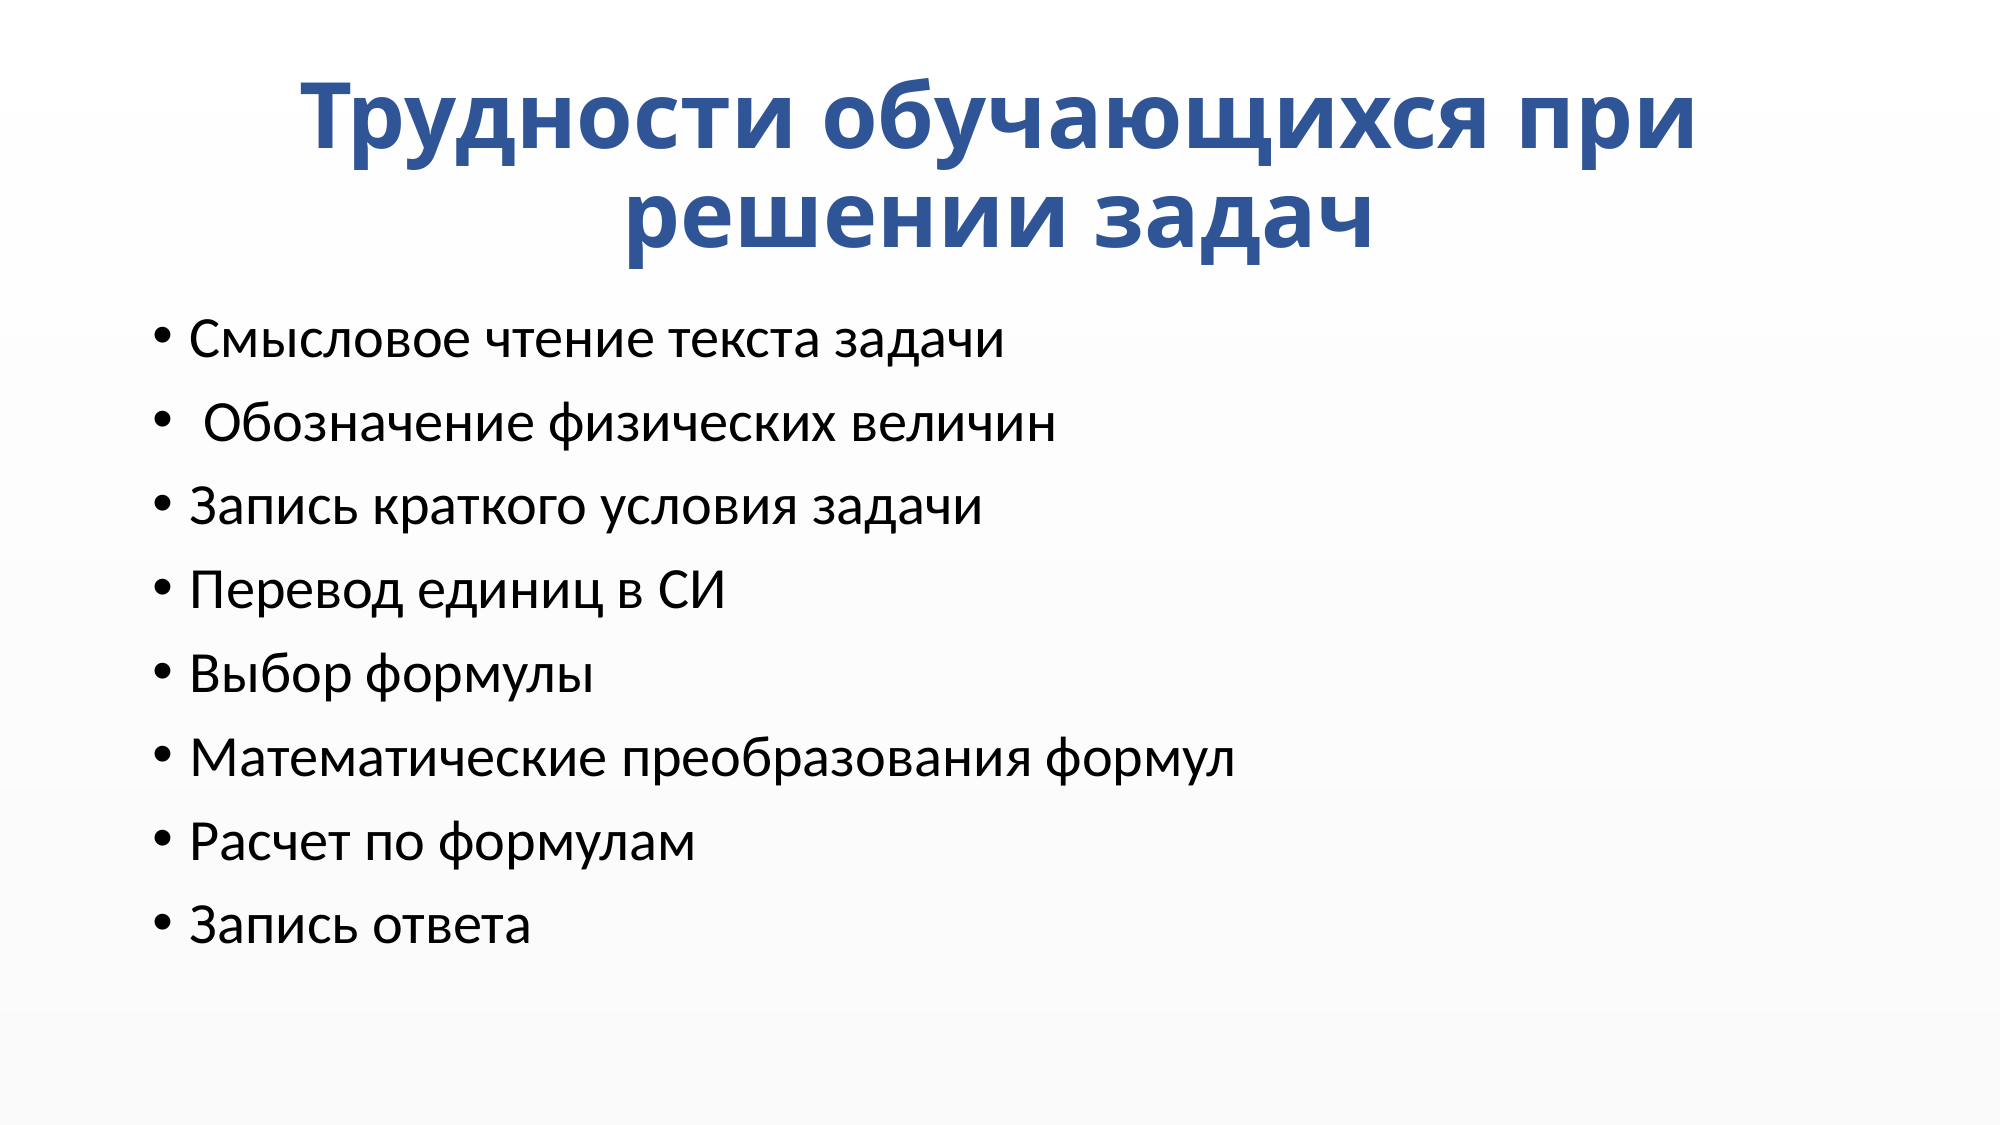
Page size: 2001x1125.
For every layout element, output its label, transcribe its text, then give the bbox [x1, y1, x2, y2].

title Трудности обучающихся при решении задач [137, 59, 1863, 278]
list Смысловое чтение текста задачи Обозначение физических величин Запись краткого условия задачи Перевод единиц в СИ Выбор формулы Математические преобразования формул Расчет по формулам Запись ответа [137, 299, 1863, 1014]
